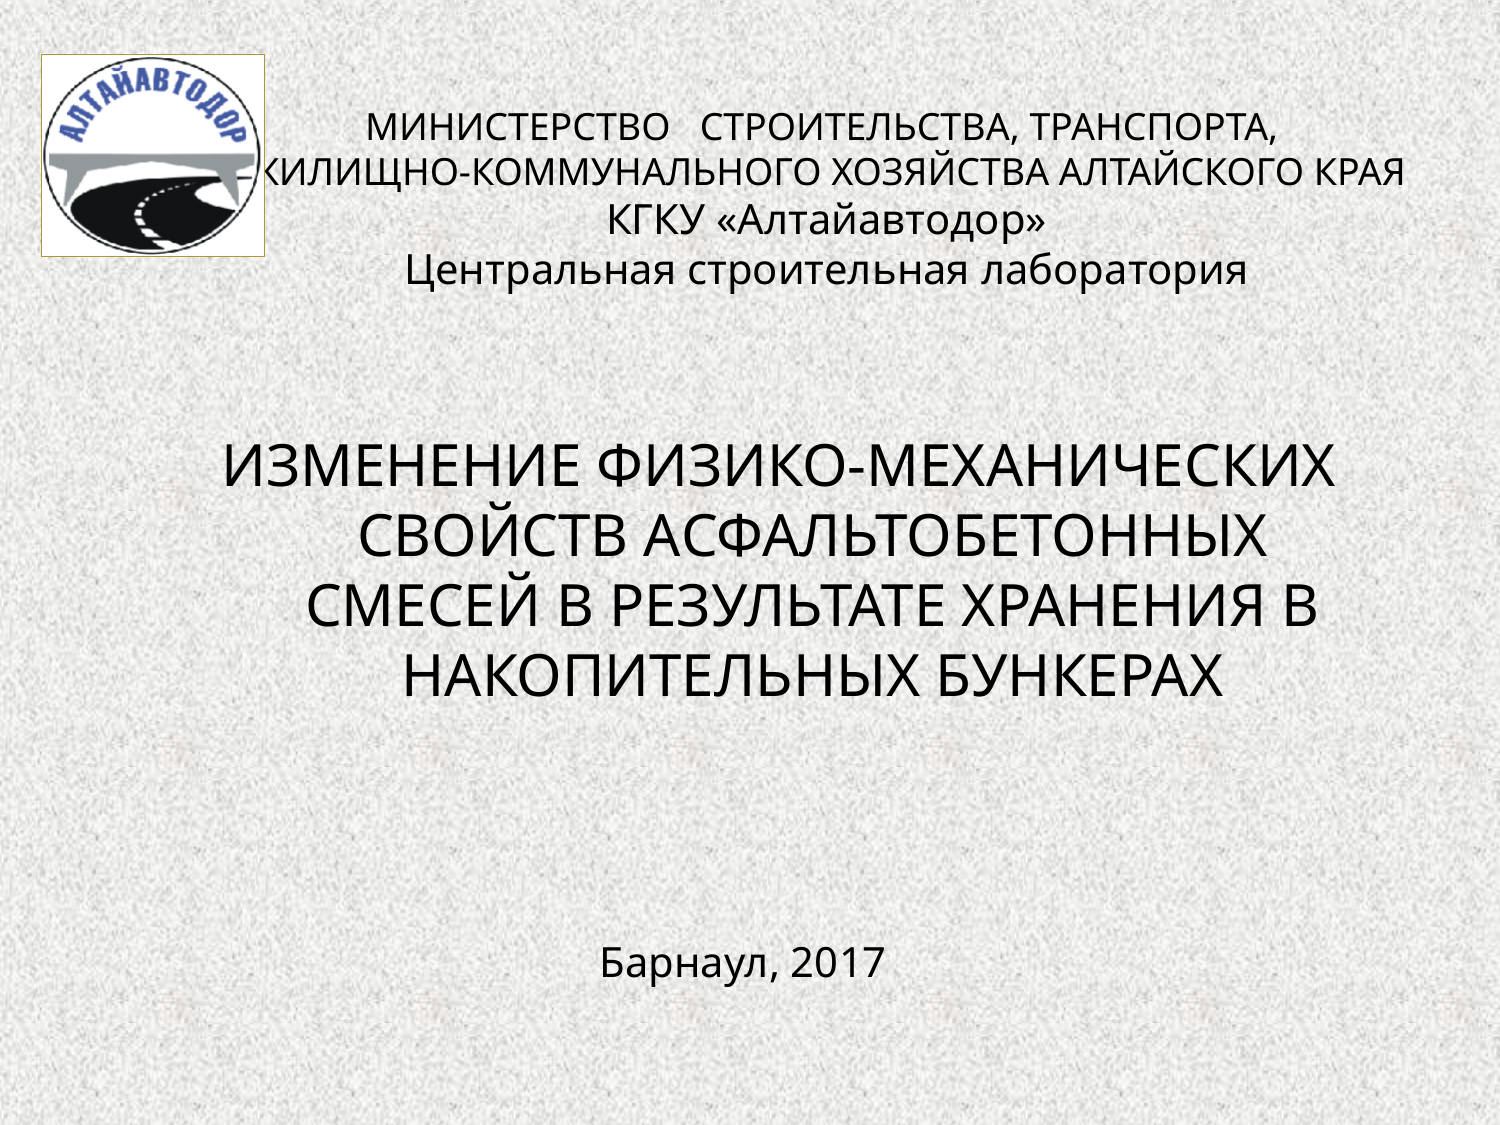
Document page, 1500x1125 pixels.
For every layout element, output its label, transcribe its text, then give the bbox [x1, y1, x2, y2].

list Барнаул, 2017 [584, 928, 1010, 1071]
picture [0, 0, 1500, 1125]
text_box [419, 559, 1435, 621]
list ИЗМЕНЕНИЕ ФИЗИКО-МЕХАНИЧЕСКИХ СВОЙСТВ АСФАЛЬТОБЕТОННЫХ СМЕСЕЙ В РЕЗУЛЬТАТЕ ХРАНЕНИЯ В НАКОПИТЕЛЬНЫХ БУНКЕРАХ [135, 420, 1400, 906]
title МИНИСТЕРСТВО СТРОИТЕЛЬСТВА, ТРАНСПОРТА, ЖИЛИЩНО-КОММУНАЛЬНОГО ХОЗЯЙСТВА АЛТАЙСКОГО КРАЯ КГКУ «Алтайавтодор» Центральная строительная лаборатория [230, 78, 1424, 350]
